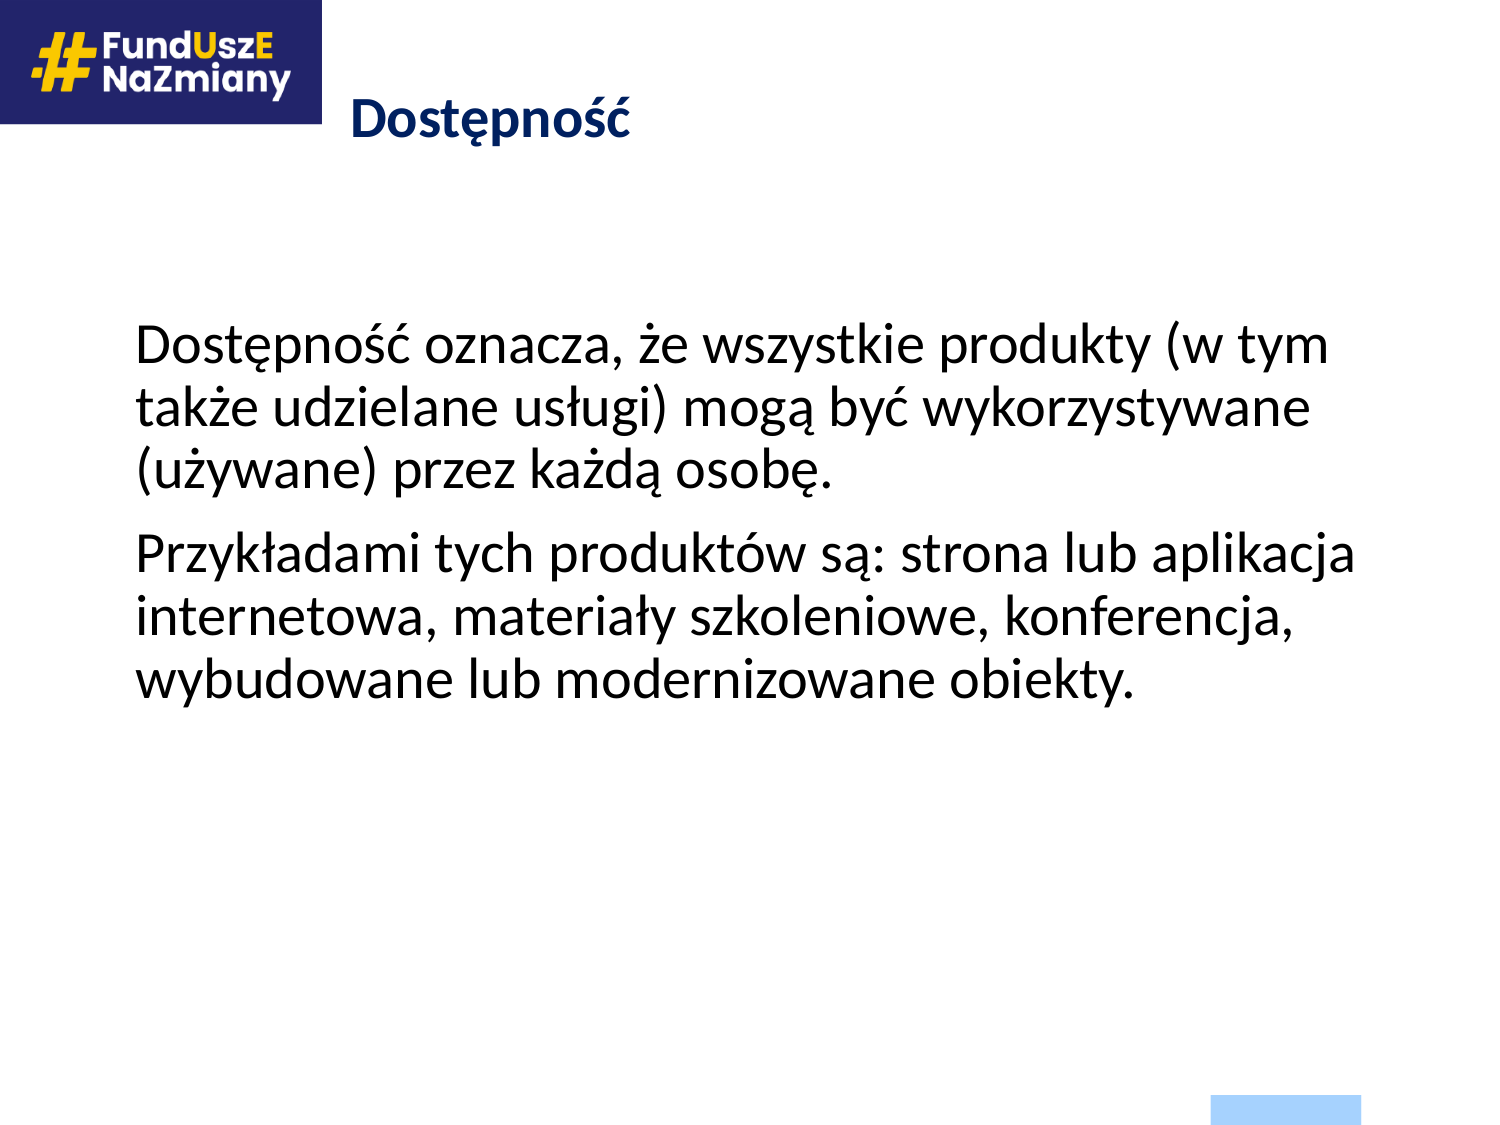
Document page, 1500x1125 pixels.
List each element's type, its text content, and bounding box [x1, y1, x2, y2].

text_box Dostępność [309, 72, 701, 157]
list Dostępność oznacza, że wszystkie produkty (w tym także udzielane usługi) mogą być wykorzystywane (używane) przez każdą osobę. Przykładami tych produktów są: strona lub aplikacja internetowa, materiały szkoleniowe, konferencja, wybudowane lub modernizowane obiekty. [120, 131, 1415, 1048]
picture [0, 0, 1500, 1125]
